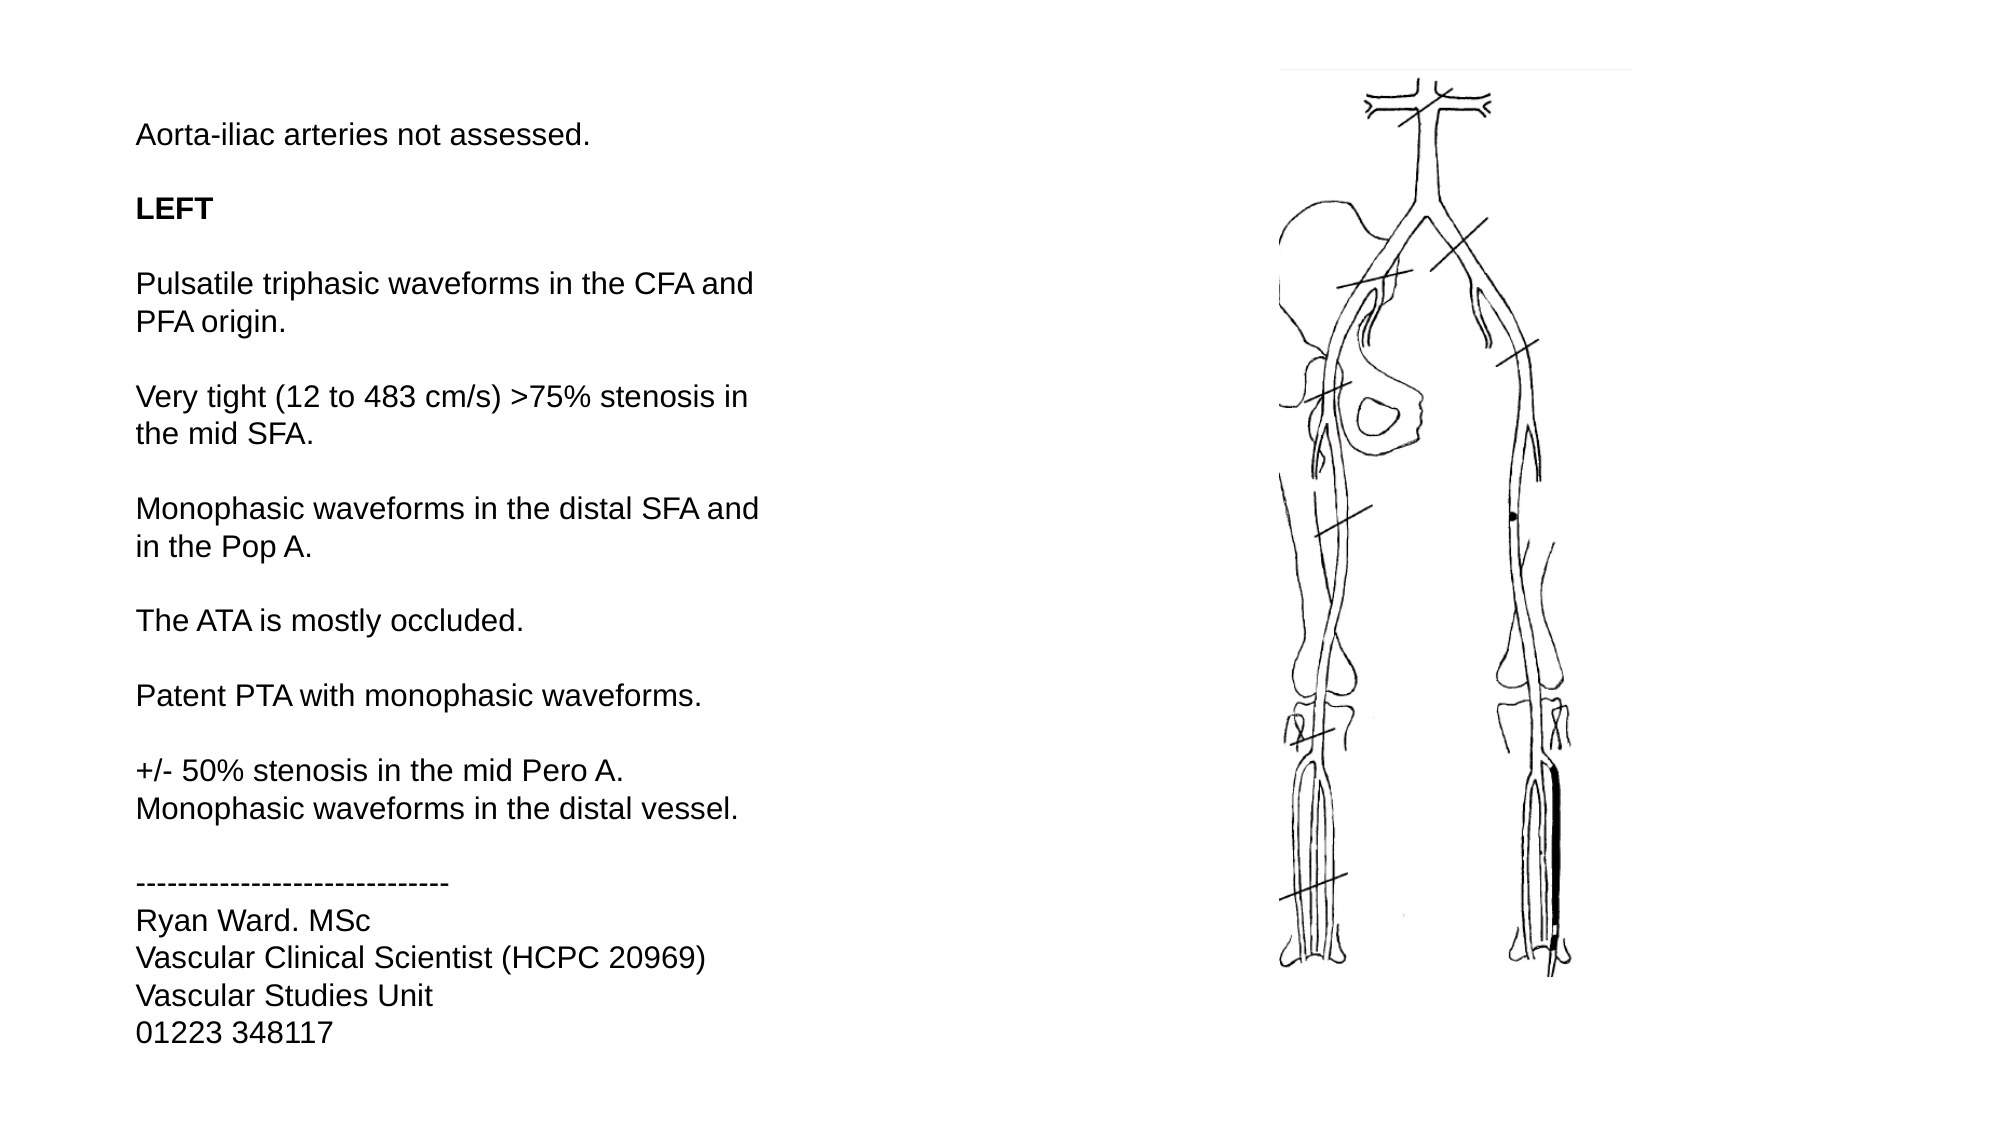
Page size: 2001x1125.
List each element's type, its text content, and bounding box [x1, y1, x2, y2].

picture [1279, 69, 1632, 977]
text_box Aorta-iliac arteries not assessed. LEFT Pulsatile triphasic waveforms in the CFA and PFA origin. Very tight (12 to 483 cm/s) >75% stenosis in the mid SFA. Monophasic waveforms in the distal SFA and in the Pop A. The ATA is mostly occluded. Patent PTA with monophasic waveforms. +/- 50% stenosis in the mid Pero A. Monophasic waveforms in the distal vessel. ------------------------------ Ryan Ward. MSc Vascular Clinical Scientist (HCPC 20969) Vascular Studies Unit 01223 348117 [120, 69, 799, 1058]
